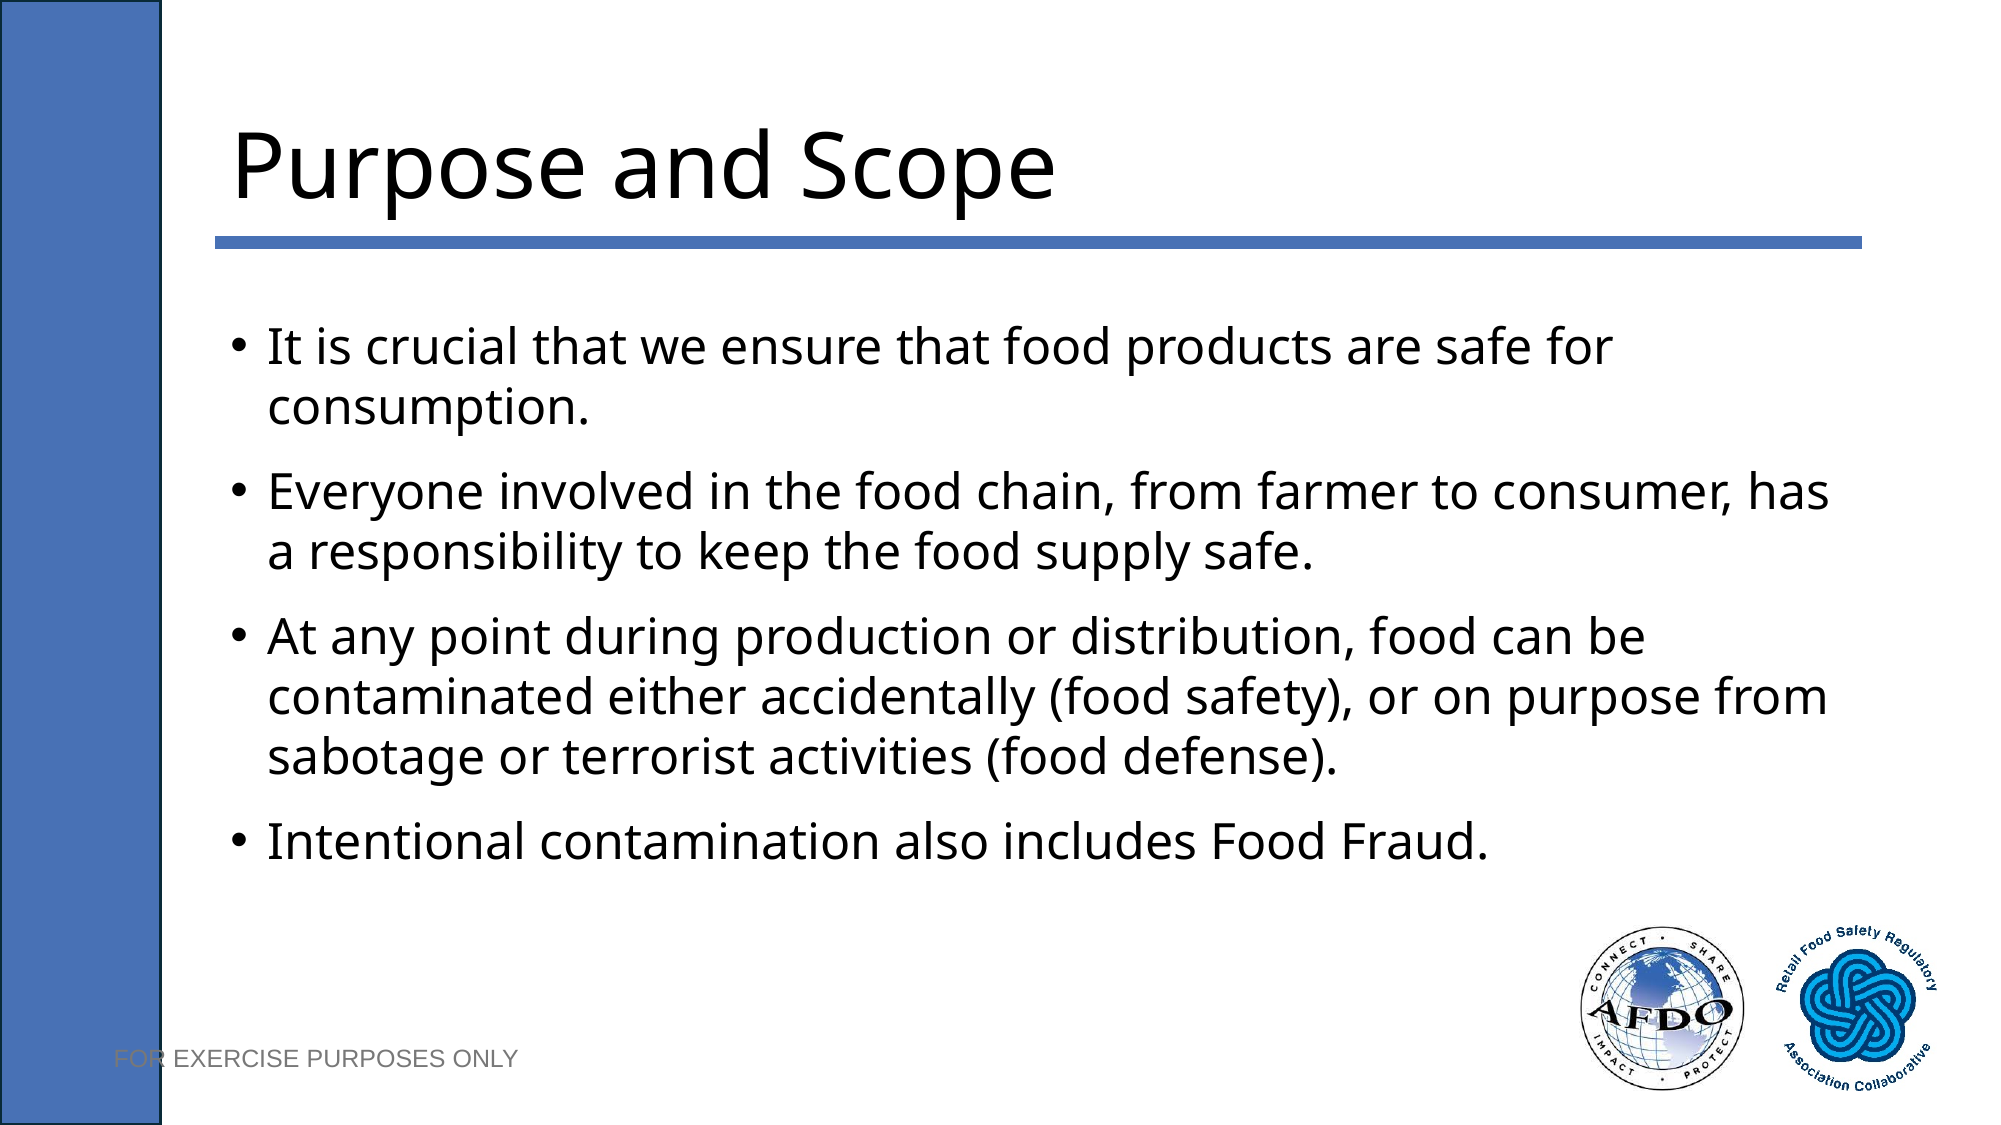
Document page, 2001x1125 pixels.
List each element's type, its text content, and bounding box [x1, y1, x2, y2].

title Purpose and Scope [215, 110, 1863, 227]
picture [1579, 925, 1745, 1091]
footer FOR EXERCISE PURPOSES ONLY [0, 1042, 634, 1103]
list It is crucial that we ensure that food products are safe for consumption. Everyone involved in the food chain, from farmer to consumer, has a responsibility to keep the food supply safe. At any point during production or distribution, food can be contaminated either accidentally (food safety), or on purpose from sabotage or terrorist activities (food defense). Intentional contamination also includes Food Fraud. [215, 306, 1863, 913]
picture [1776, 925, 1937, 1091]
